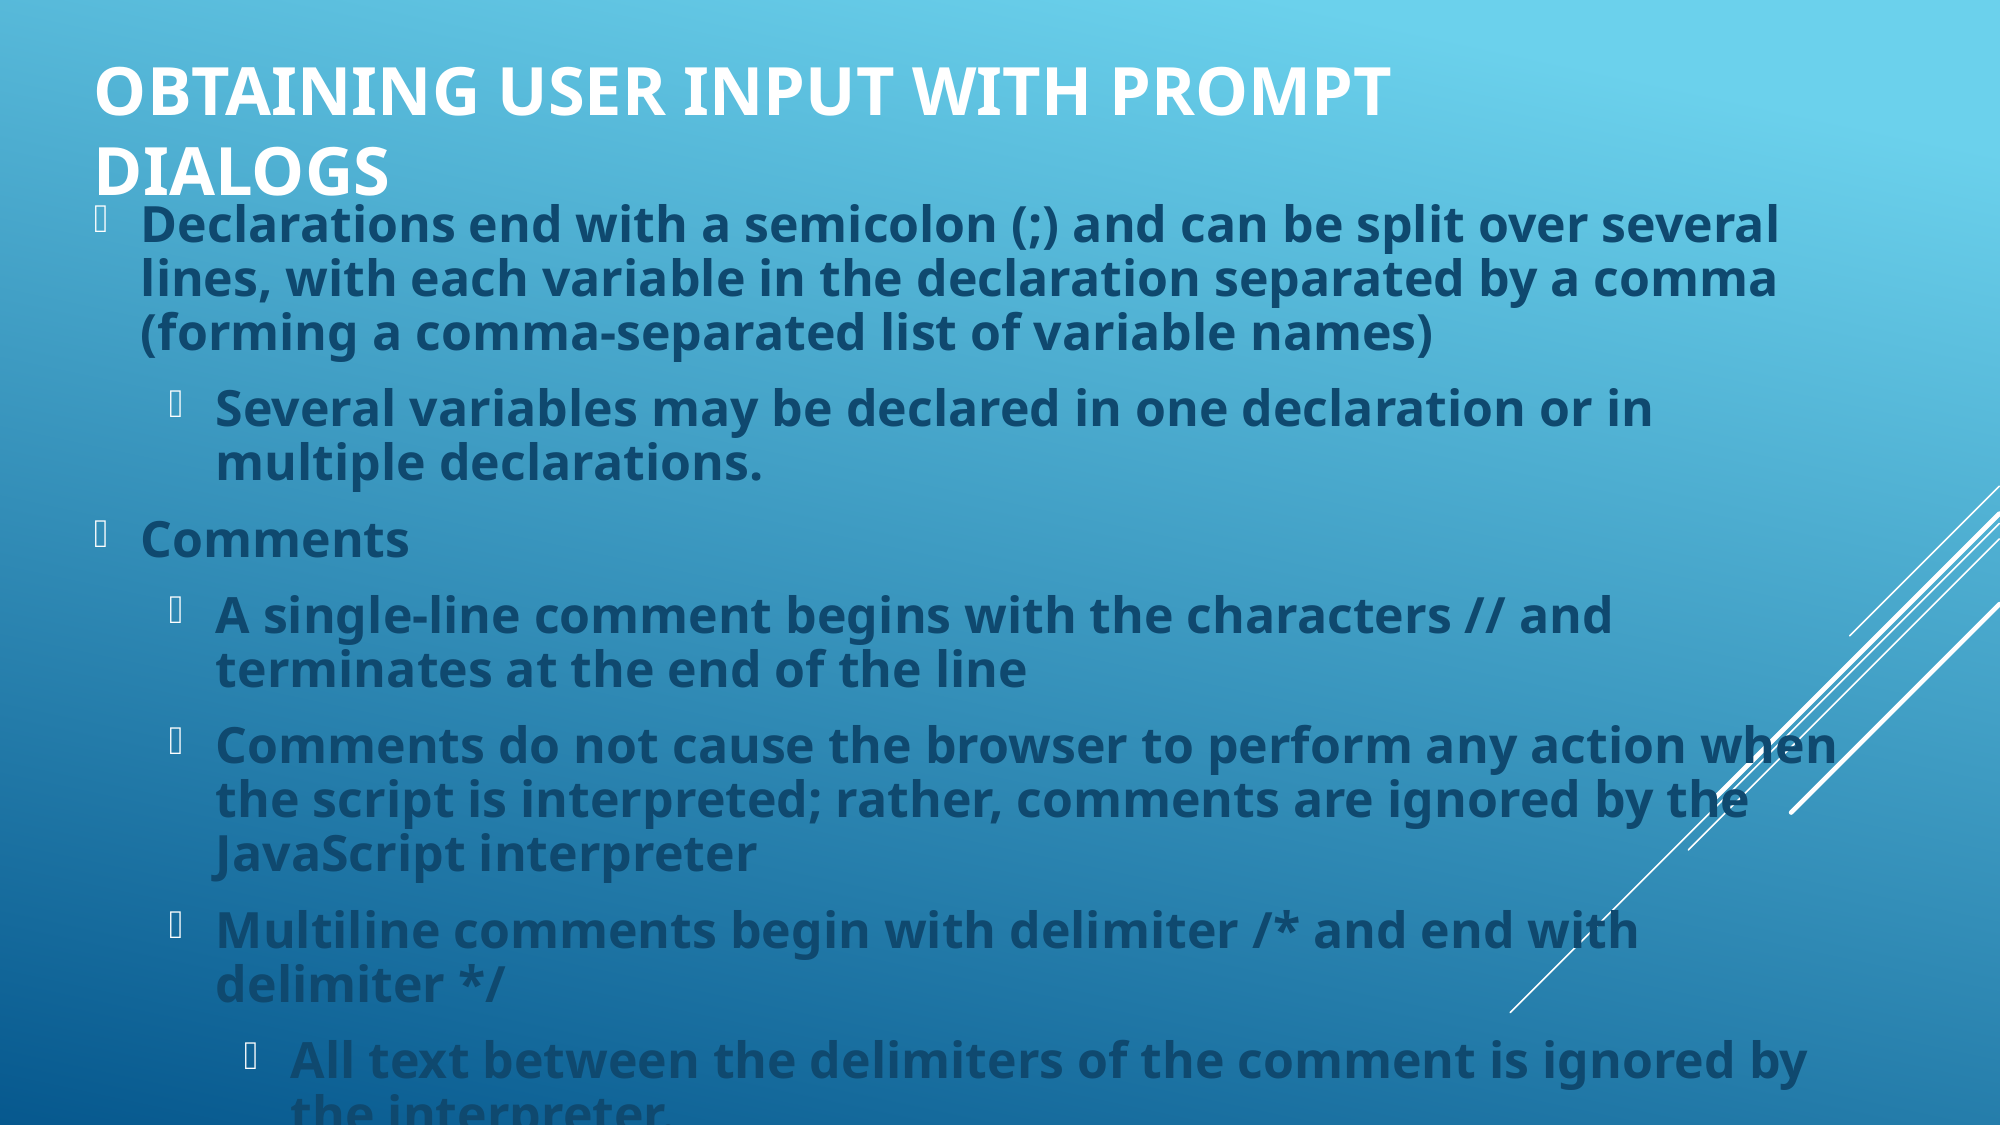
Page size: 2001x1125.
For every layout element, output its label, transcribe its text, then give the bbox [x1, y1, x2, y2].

text_box Declarations end with a semicolon (;) and can be split over several lines, with each variable in the declaration separated by a comma (forming a comma-separated list of variable names) Several variables may be declared in one declaration or in multiple declarations. Comments A single-line comment begins with the characters // and terminates at the end of the line Comments do not cause the browser to perform any action when the script is interpreted; rather, comments are ignored by the JavaScript interpreter Multiline comments begin with delimiter /* and end with delimiter */ All text between the delimiters of the comment is ignored by the interpreter. [79, 191, 1888, 1097]
text_box Obtaining User Input with prompt Dialogs [79, 41, 1646, 191]
